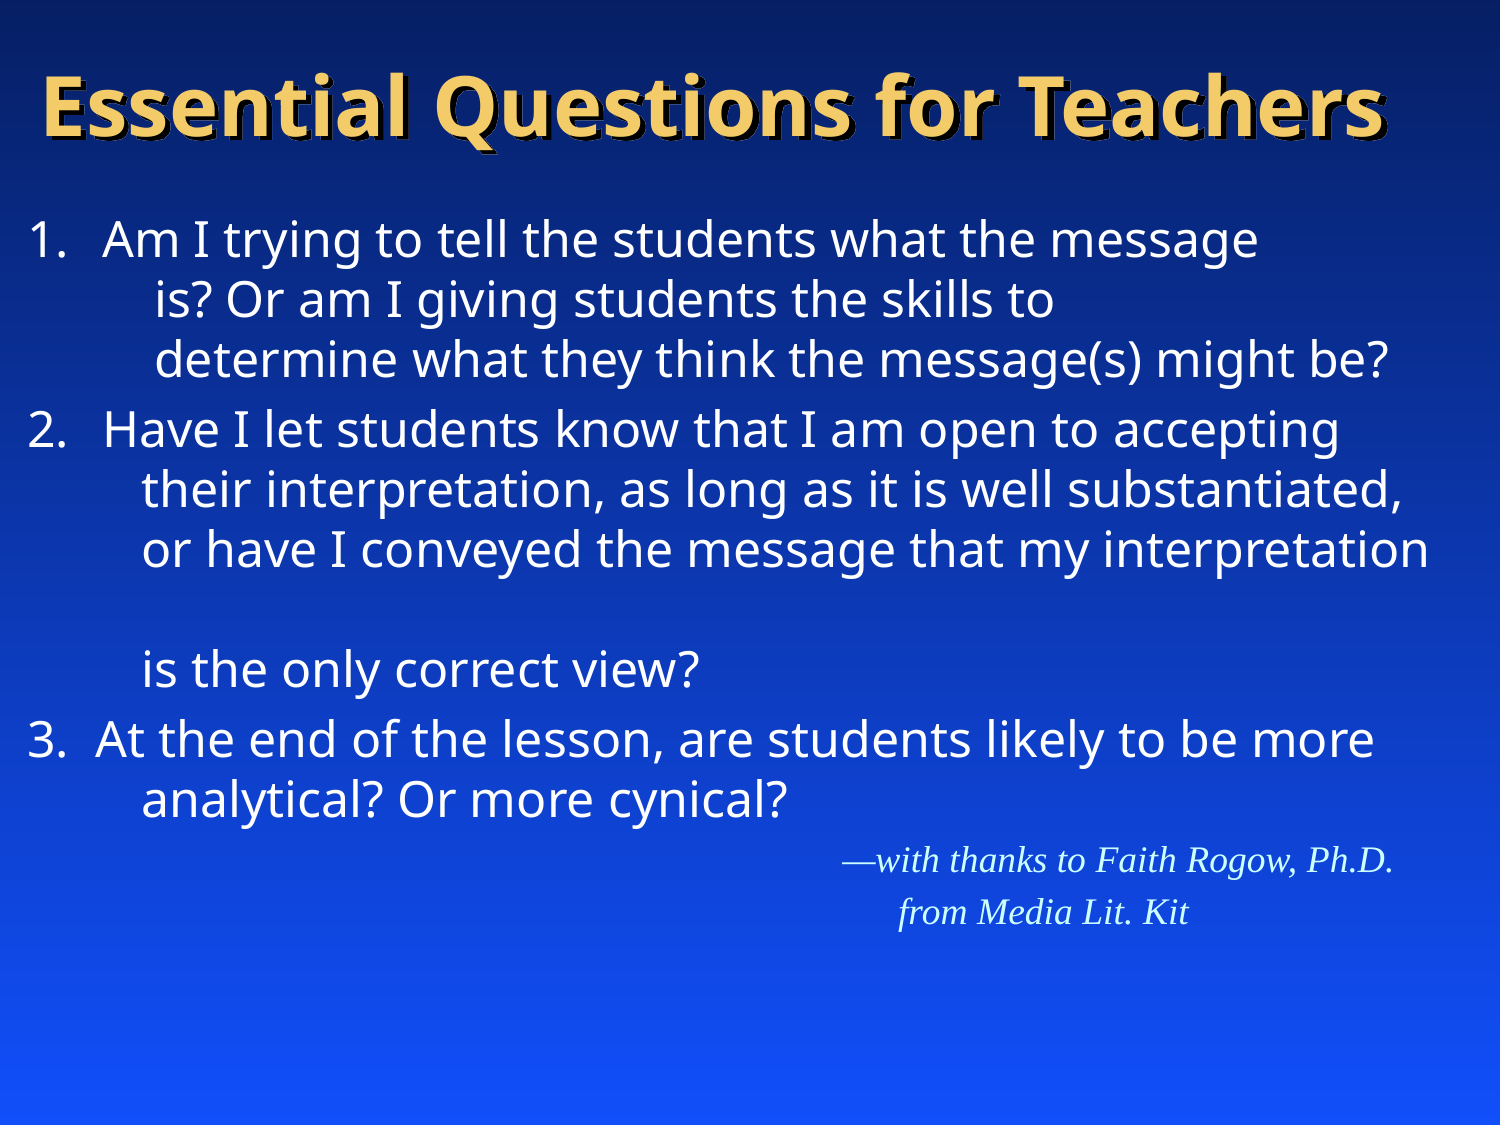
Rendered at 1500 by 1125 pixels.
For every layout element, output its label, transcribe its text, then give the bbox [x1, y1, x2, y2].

subtitle Am I trying to tell the students what the message is? Or am I giving students the skills to determine what they think the message(s) might be? Have I let students know that I am open to accepting their interpretation, as long as it is well substantiated, or have I conveyed the message that my interpretation is the only correct view? 3. At the end of the lesson, are students likely to be more analytical? Or more cynical? —with thanks to Faith Rogow, Ph.D. from Media Lit. Kit [11, 199, 1476, 938]
title Essential Questions for Teachers [24, 36, 1451, 199]
